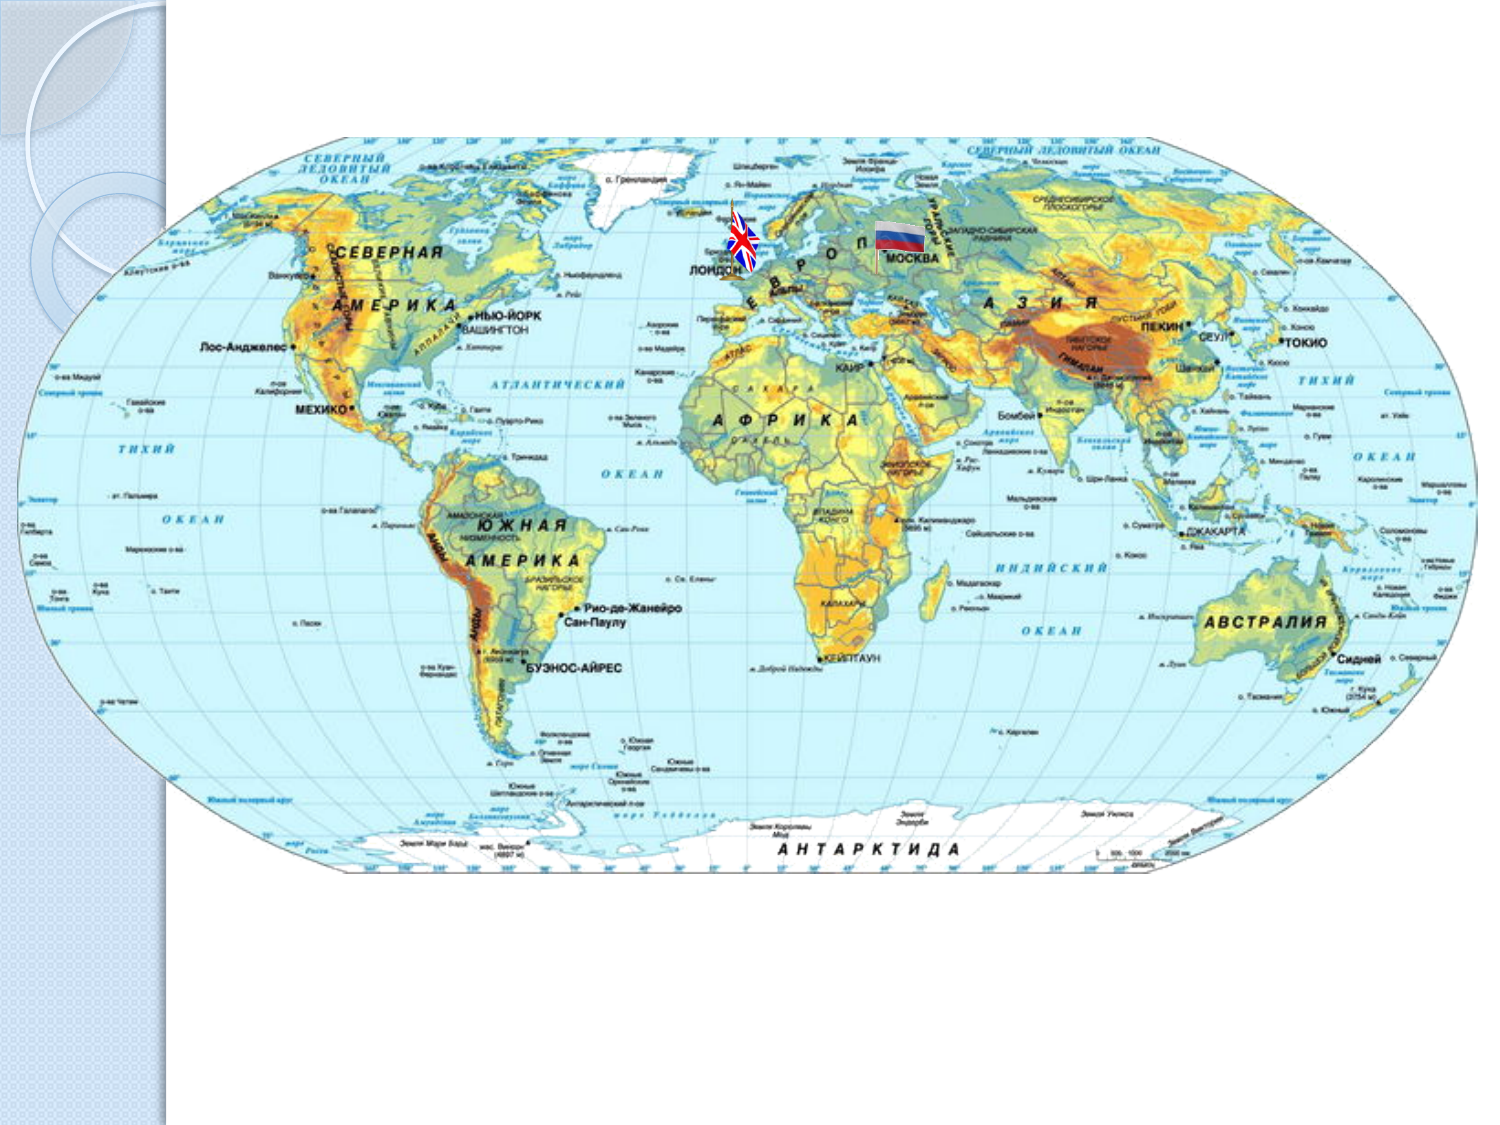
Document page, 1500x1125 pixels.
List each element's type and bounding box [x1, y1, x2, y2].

picture [17, 136, 1478, 874]
